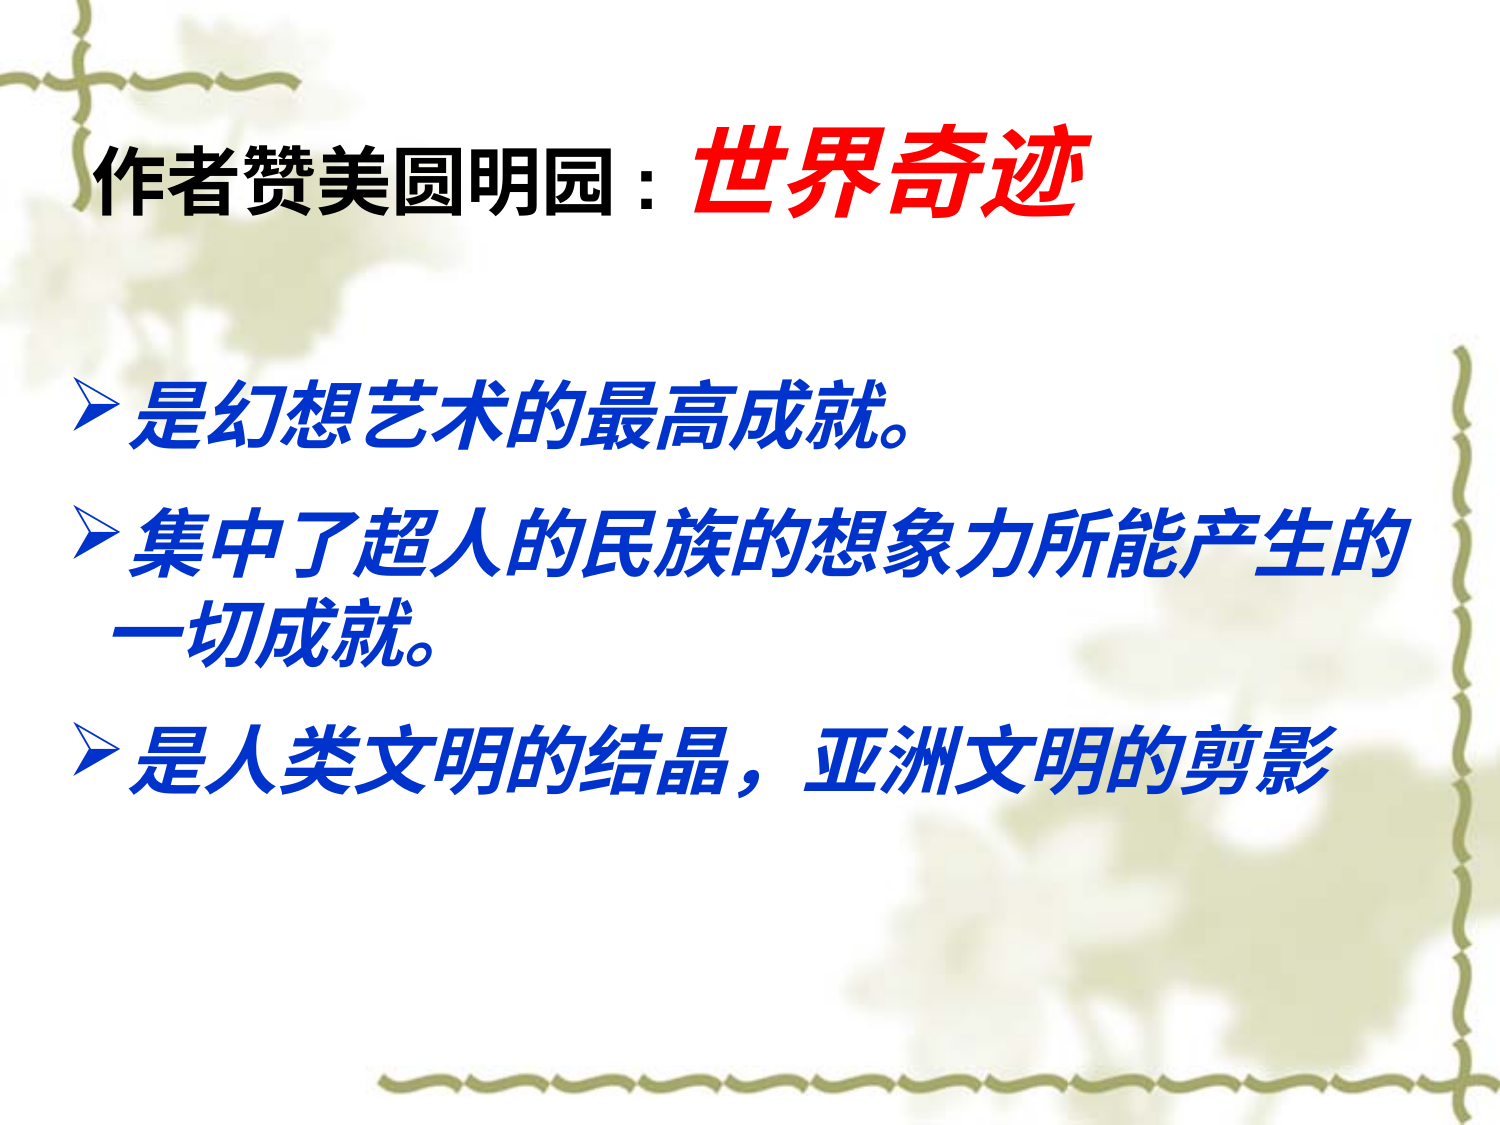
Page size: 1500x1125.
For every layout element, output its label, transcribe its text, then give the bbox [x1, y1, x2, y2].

picture [0, 0, 1500, 1125]
text_box 是幻想艺术的最高成就。 集中了超人的民族的想象力所能产生的一切成就。 是人类文明的结晶，亚洲文明的剪影 [53, 361, 1448, 812]
text_box 作者赞美圆明园:世界奇迹 [76, 101, 1288, 237]
